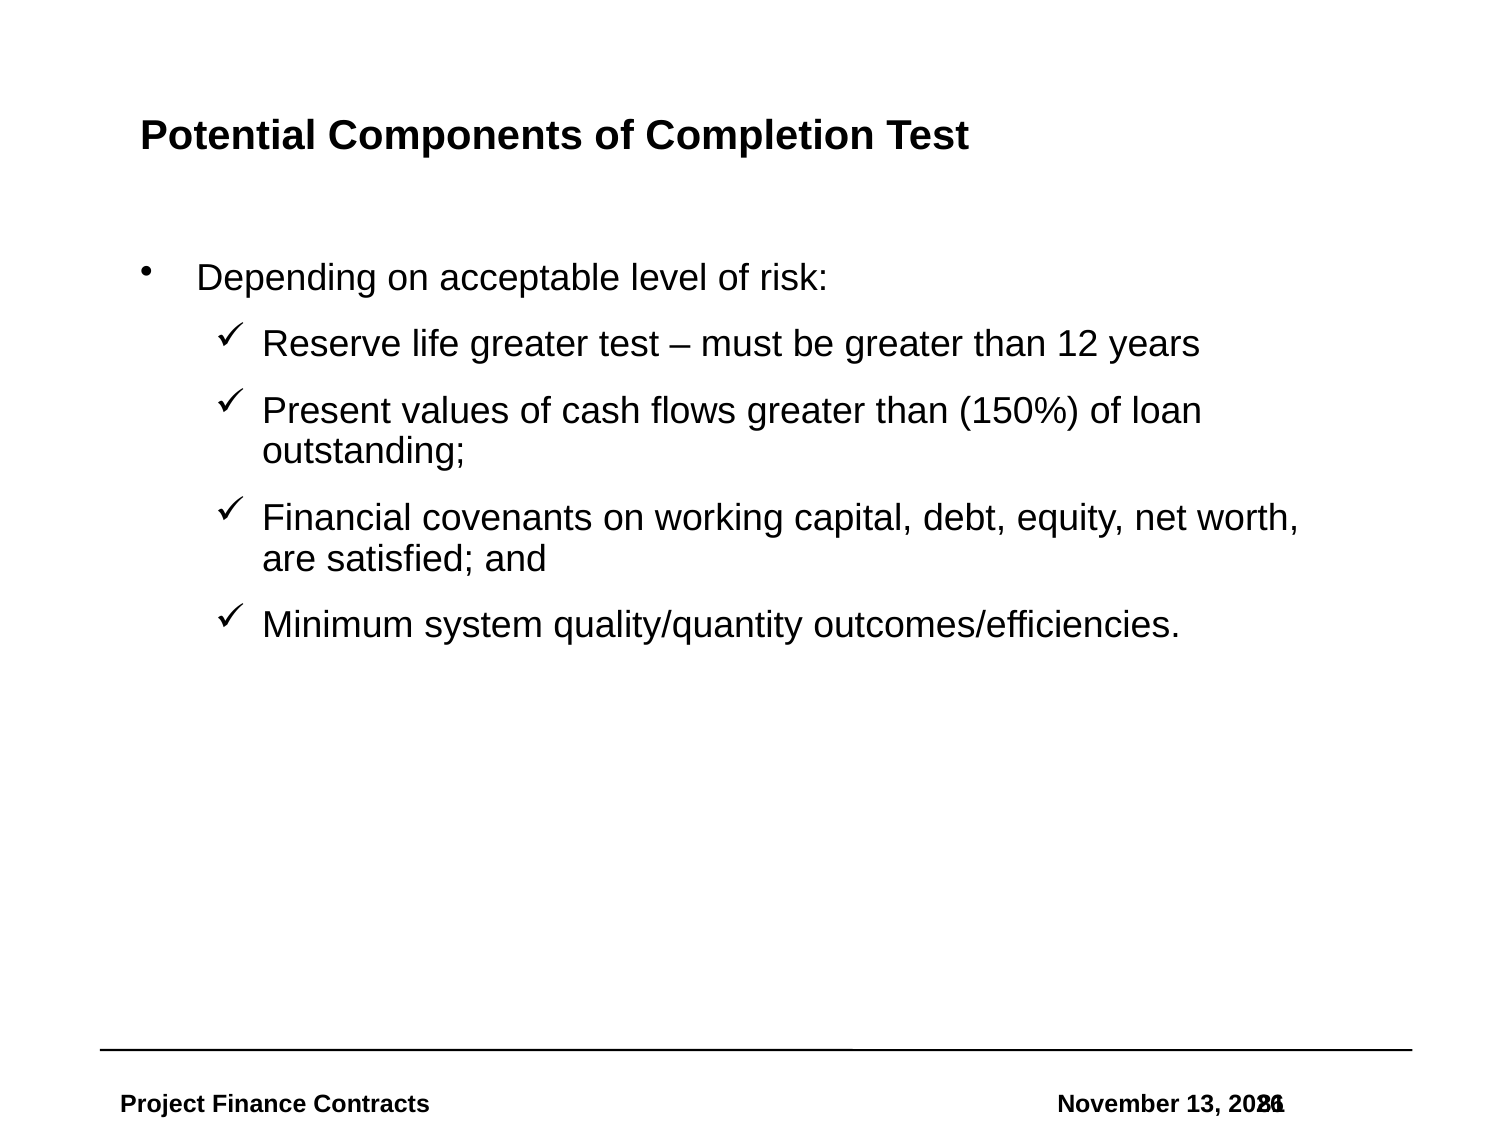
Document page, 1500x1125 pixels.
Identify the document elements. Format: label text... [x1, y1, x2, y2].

list Depending on acceptable level of risk: Reserve life greater test – must be greater than 12 years Present values of cash flows greater than (150%) of loan outstanding; Financial covenants on working capital, debt, equity, net worth, are satisfied; and Minimum system quality/quantity outcomes/efficiencies. [124, 249, 1376, 1001]
title Potential Components of Completion Test [124, 99, 1288, 226]
